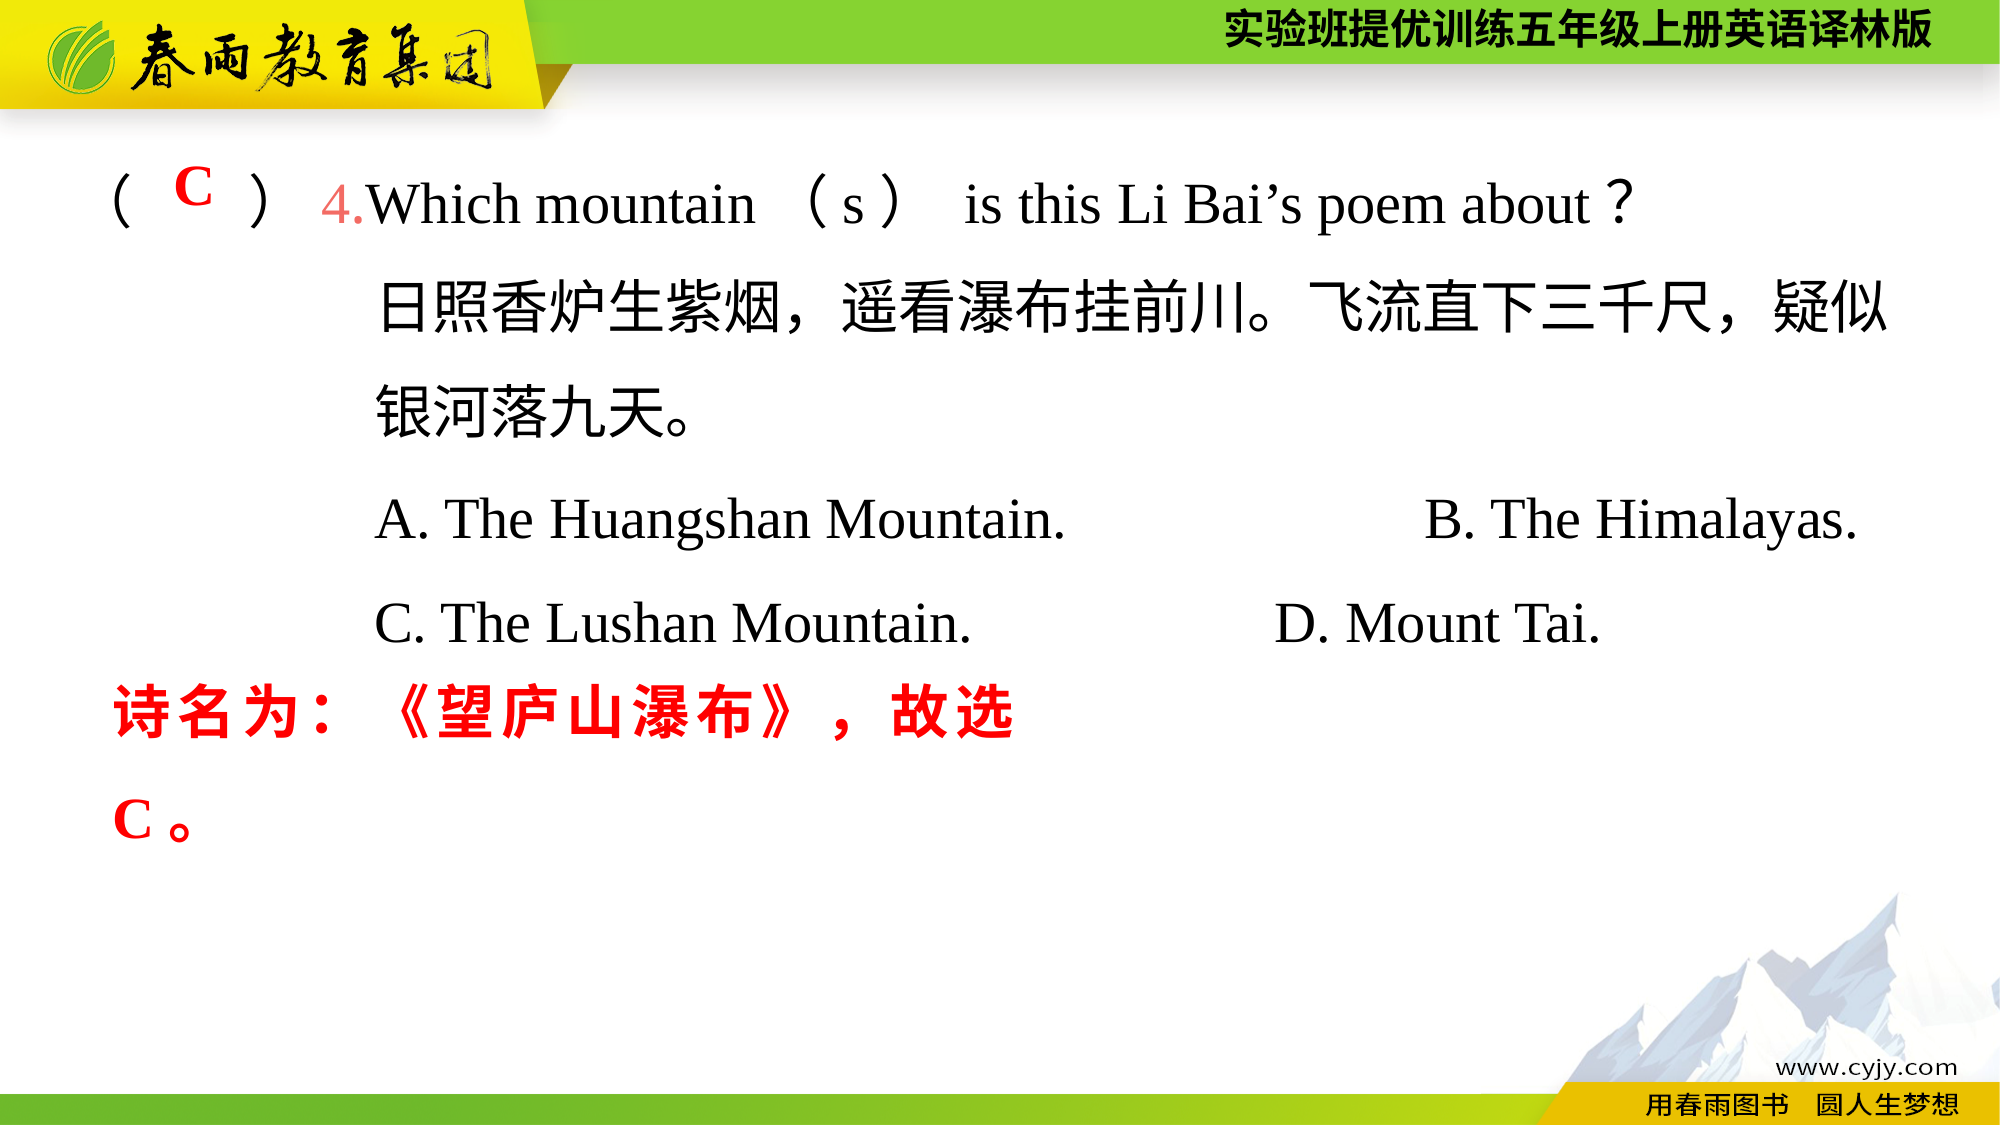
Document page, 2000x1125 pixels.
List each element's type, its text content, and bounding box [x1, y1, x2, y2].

text_box C [158, 140, 231, 225]
picture [0, 0, 2000, 1125]
text_box 诗名为：《望庐山瀑布》，故选C。 [97, 633, 1044, 754]
list （ ）4.Which mountain（s） is this Li Bai’s poem about？ 日照香炉生紫烟，遥看瀑布挂前川。飞流直下三千尺，疑似 银河落九天。 A. The Huangshan Mountain. B. The Himalayas. C. The Lushan Mountain. D. Mount Tai. [59, 122, 1944, 668]
